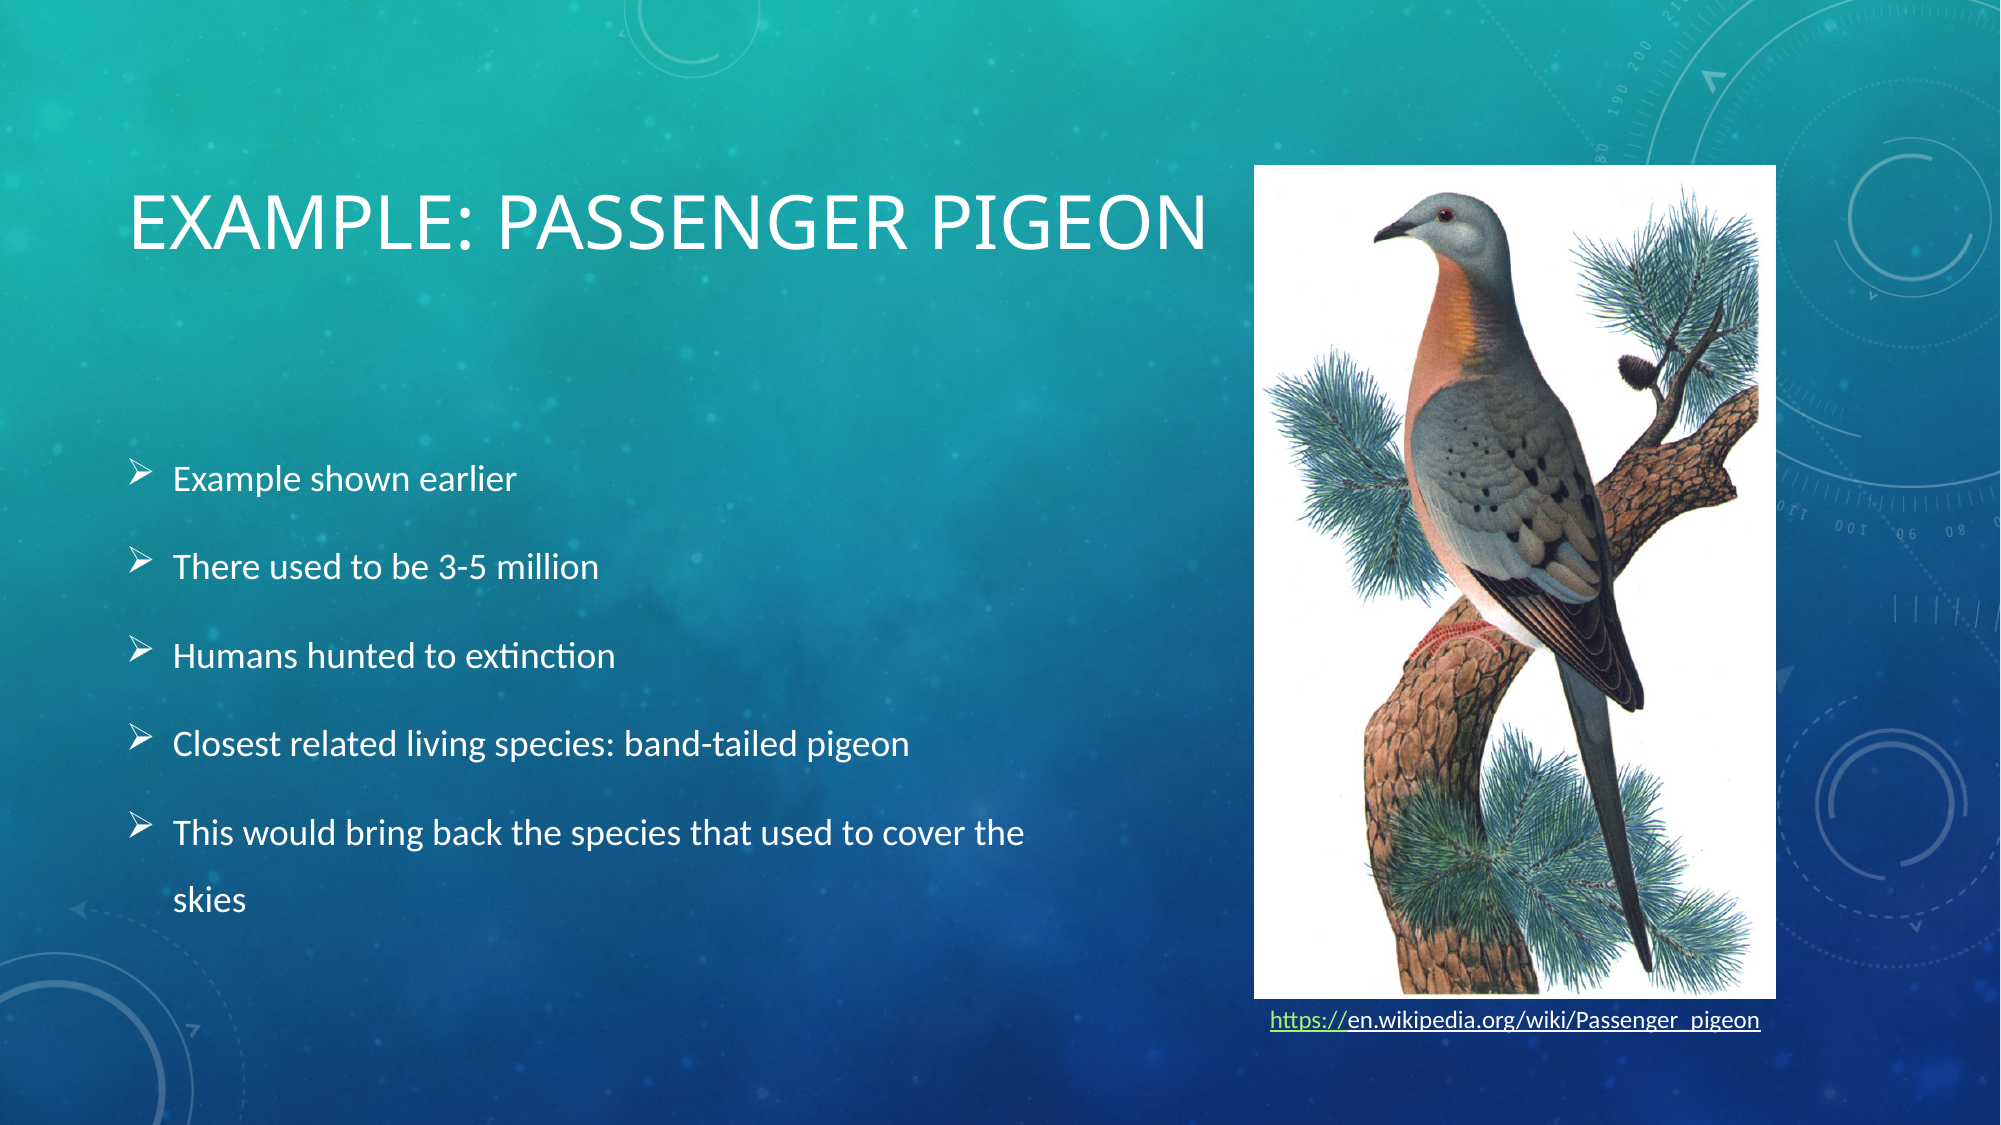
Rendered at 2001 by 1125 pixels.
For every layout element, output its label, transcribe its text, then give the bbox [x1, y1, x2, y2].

picture [0, 0, 2001, 1125]
text_box https://en.wikipedia.org/wiki/Passenger_pigeon [1254, 1006, 1781, 1042]
title Example: Passenger Pigeon [112, 99, 1775, 339]
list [1254, 165, 1777, 1000]
list Example shown earlier There used to be 3-5 million Humans hunted to extinction Closest related living species: band-tailed pigeon This would bring back the species that used to cover the skies [111, 327, 1100, 1025]
